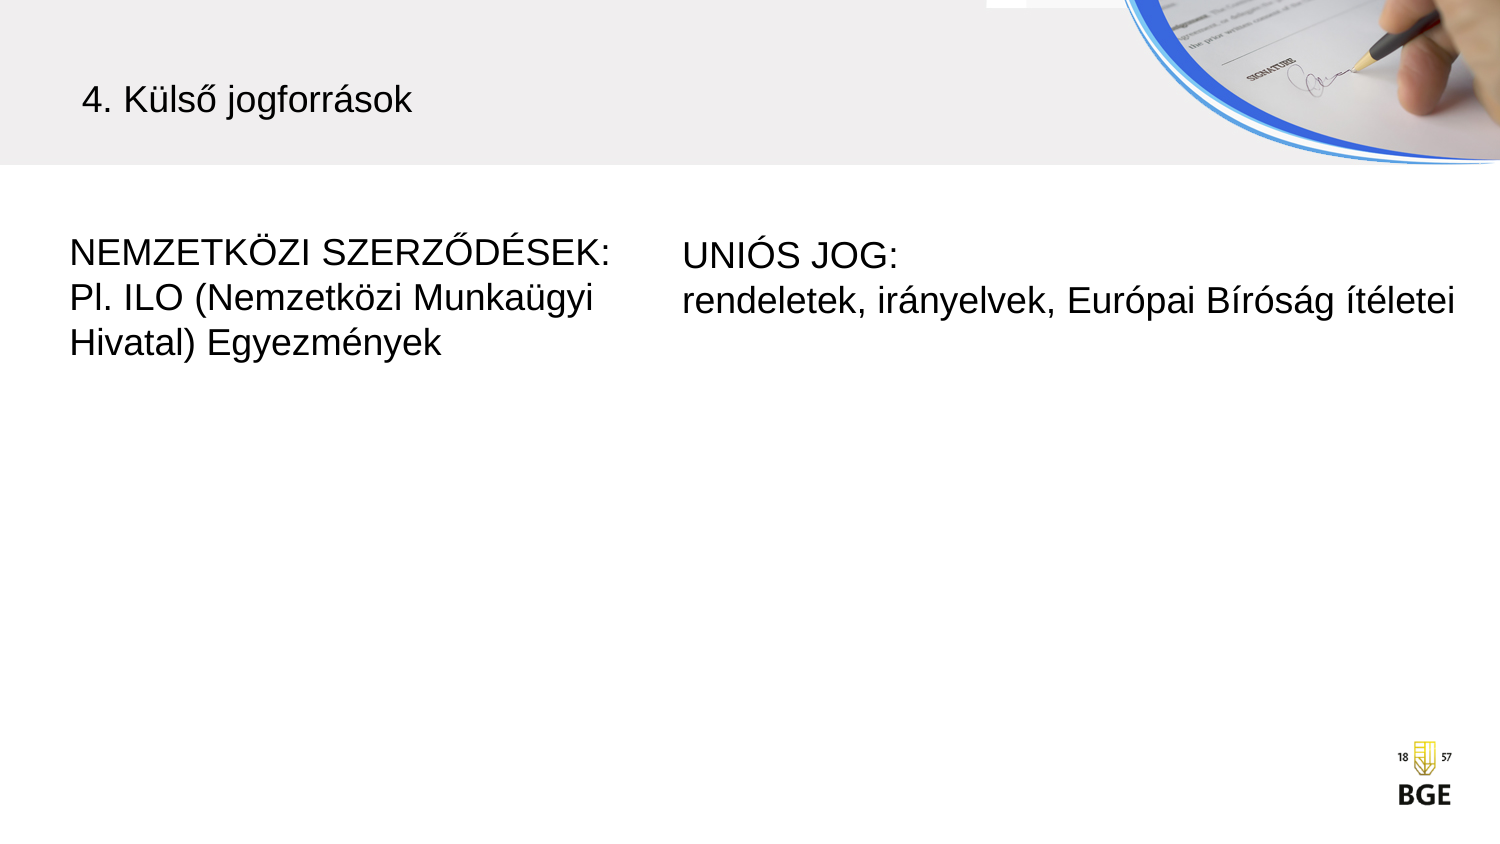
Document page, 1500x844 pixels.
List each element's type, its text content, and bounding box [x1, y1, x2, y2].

text_box UNIÓS JOG: rendeletek, irányelvek, Európai Bíróság ítéletei [667, 224, 1477, 329]
picture [0, 0, 1500, 844]
text_box 4. Külső jogforrások [67, 67, 428, 128]
text_box NEMZETKÖZI SZERZŐDÉSEK: Pl. ILO (Nemzetközi Munkaügyi Hivatal) Egyezmények [54, 220, 632, 371]
